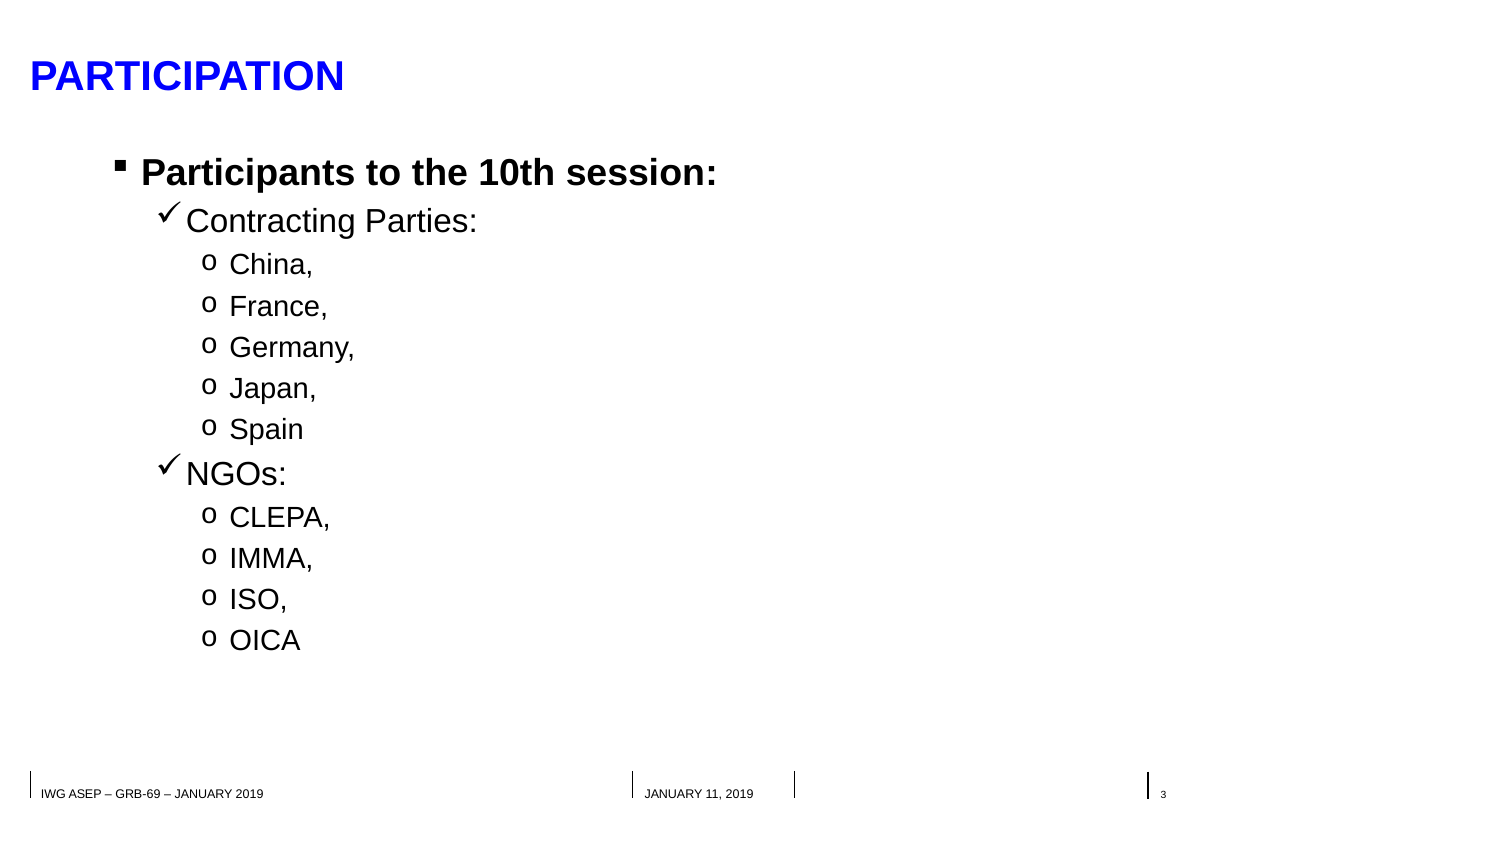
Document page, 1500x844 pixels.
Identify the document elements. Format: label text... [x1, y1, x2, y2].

title PARTICIPAtion [29, 48, 1471, 91]
list Participants to the 10th session: Contracting Parties: China, France, Germany, Japan, Spain NGOs: CLEPA, IMMA, ISO, OICA [111, 148, 1421, 761]
